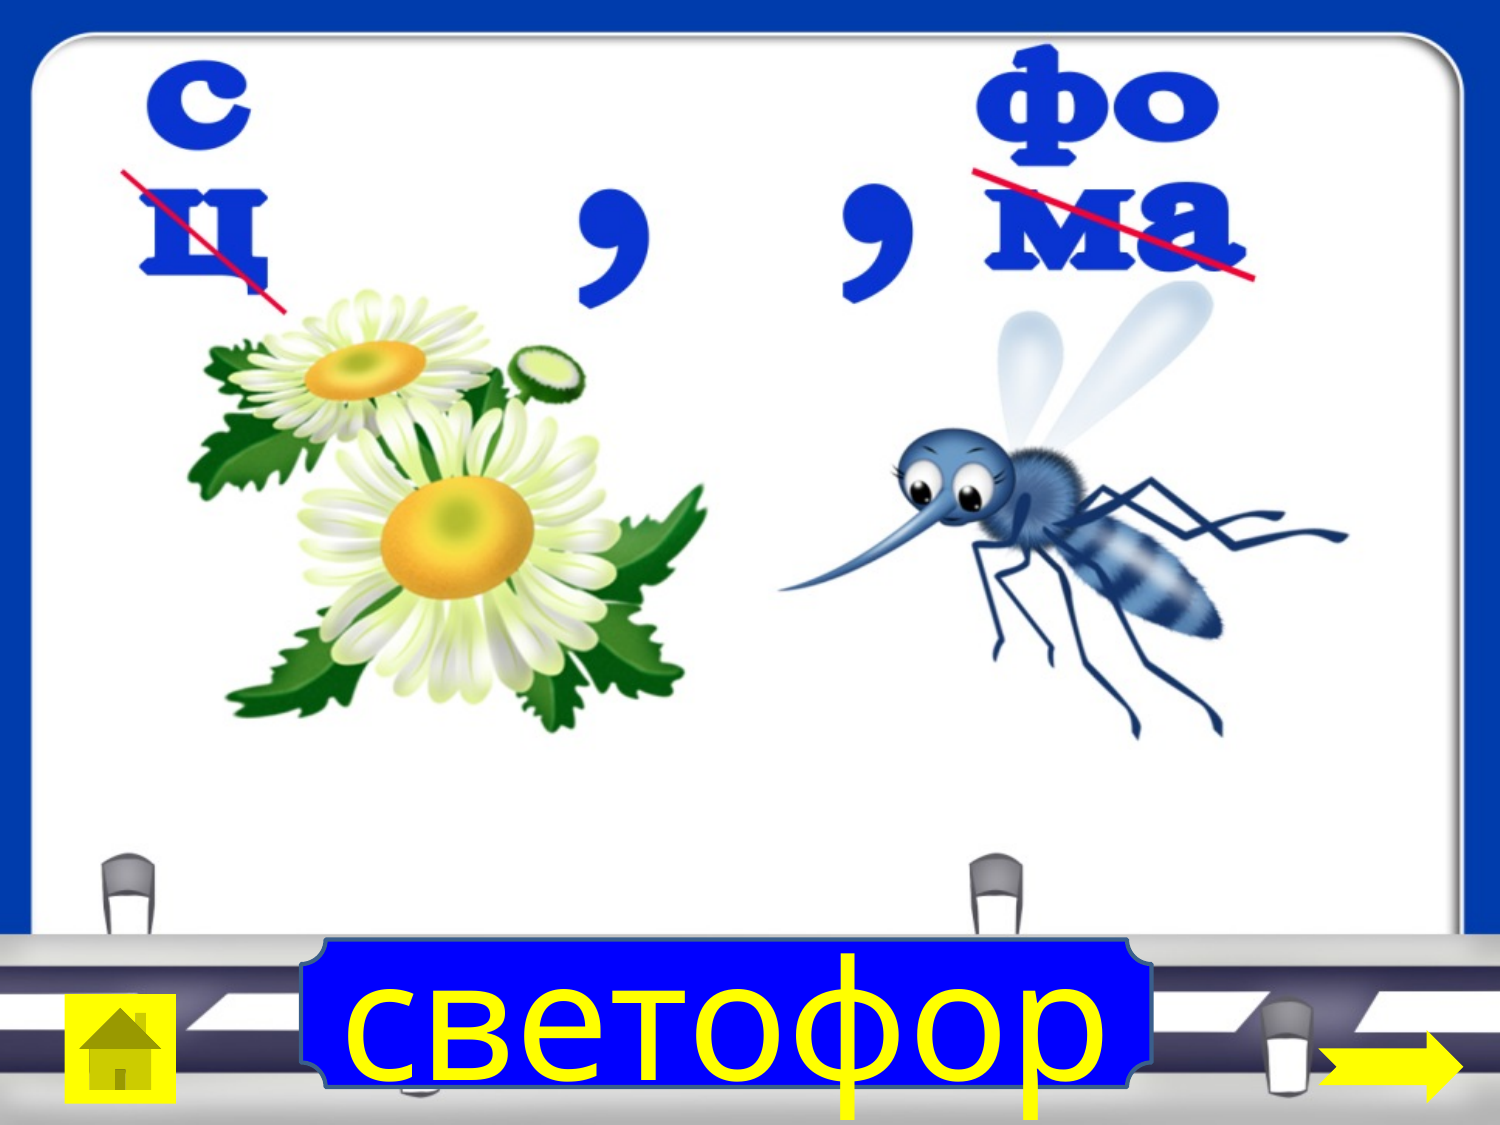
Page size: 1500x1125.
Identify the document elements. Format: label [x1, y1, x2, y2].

list [0, 0, 1500, 1125]
